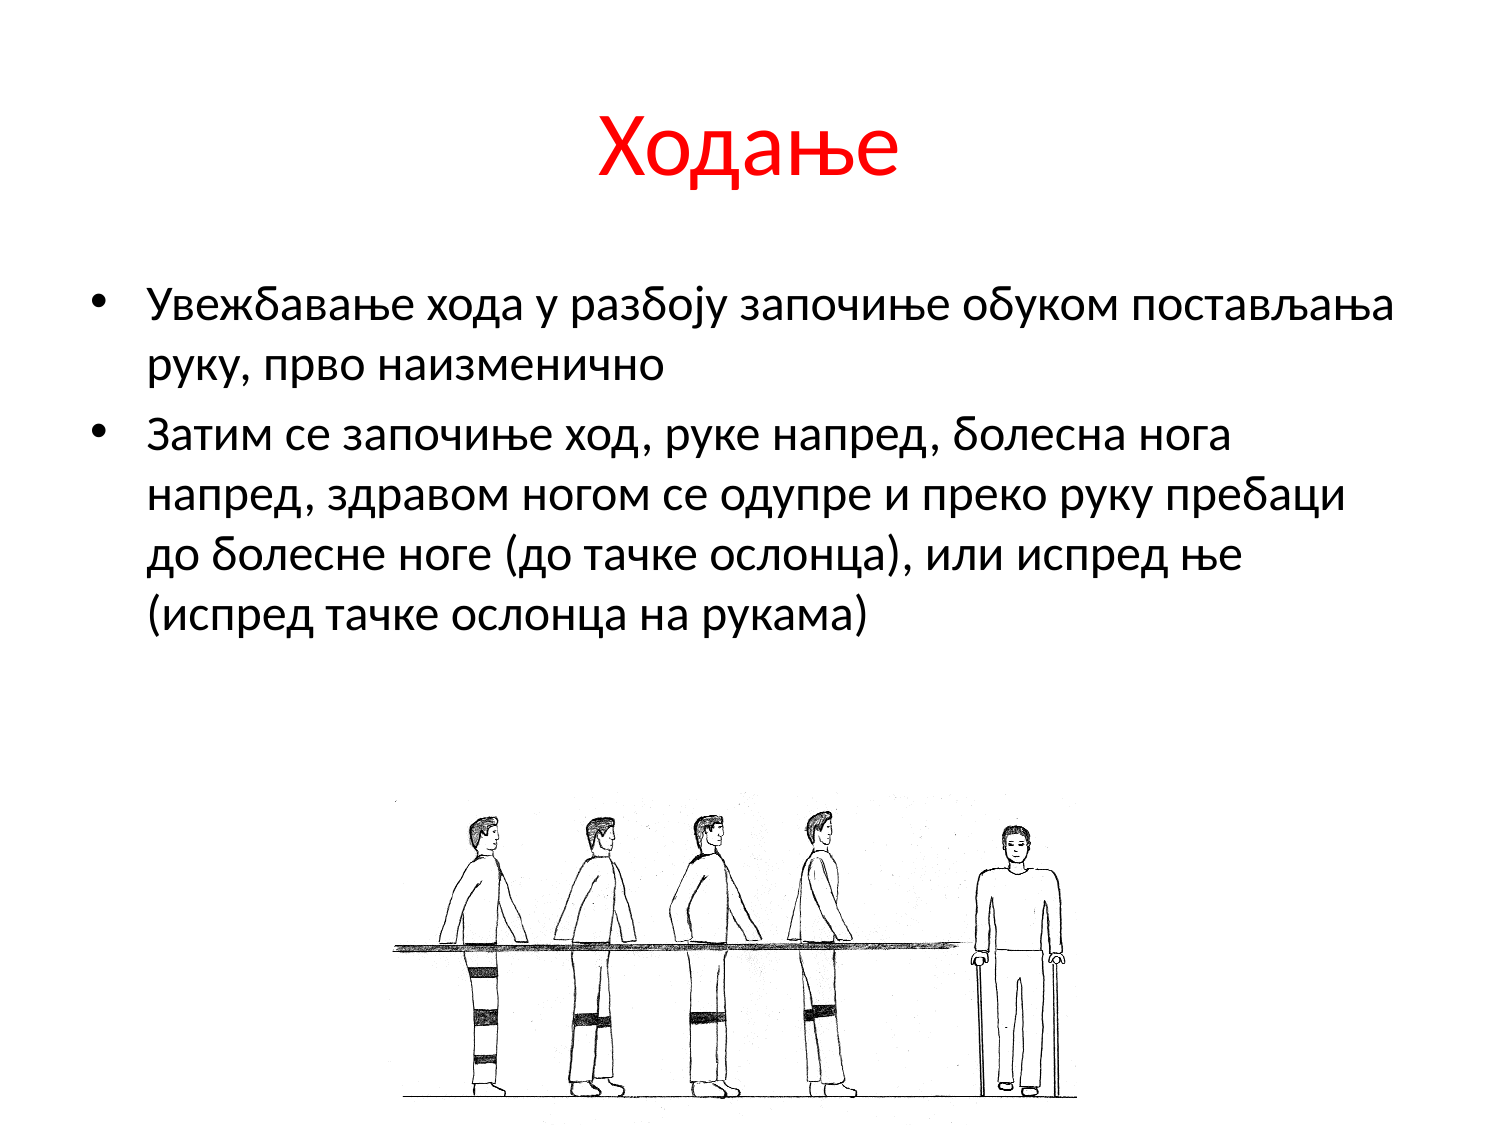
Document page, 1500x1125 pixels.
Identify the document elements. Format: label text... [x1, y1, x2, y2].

title Ходање [75, 45, 1425, 233]
list Увежбавање хода у разбоју започиње обуком постављања руку, прво наизменично Затим се започиње ход, руке напред, болесна нога напред, здравом ногом се одупре и преко руку пребаци до болесне ноге (до тачке ослонца), или испред ње (испред тачке ослонца на рукама) [75, 262, 1425, 799]
picture [383, 792, 1077, 1125]
